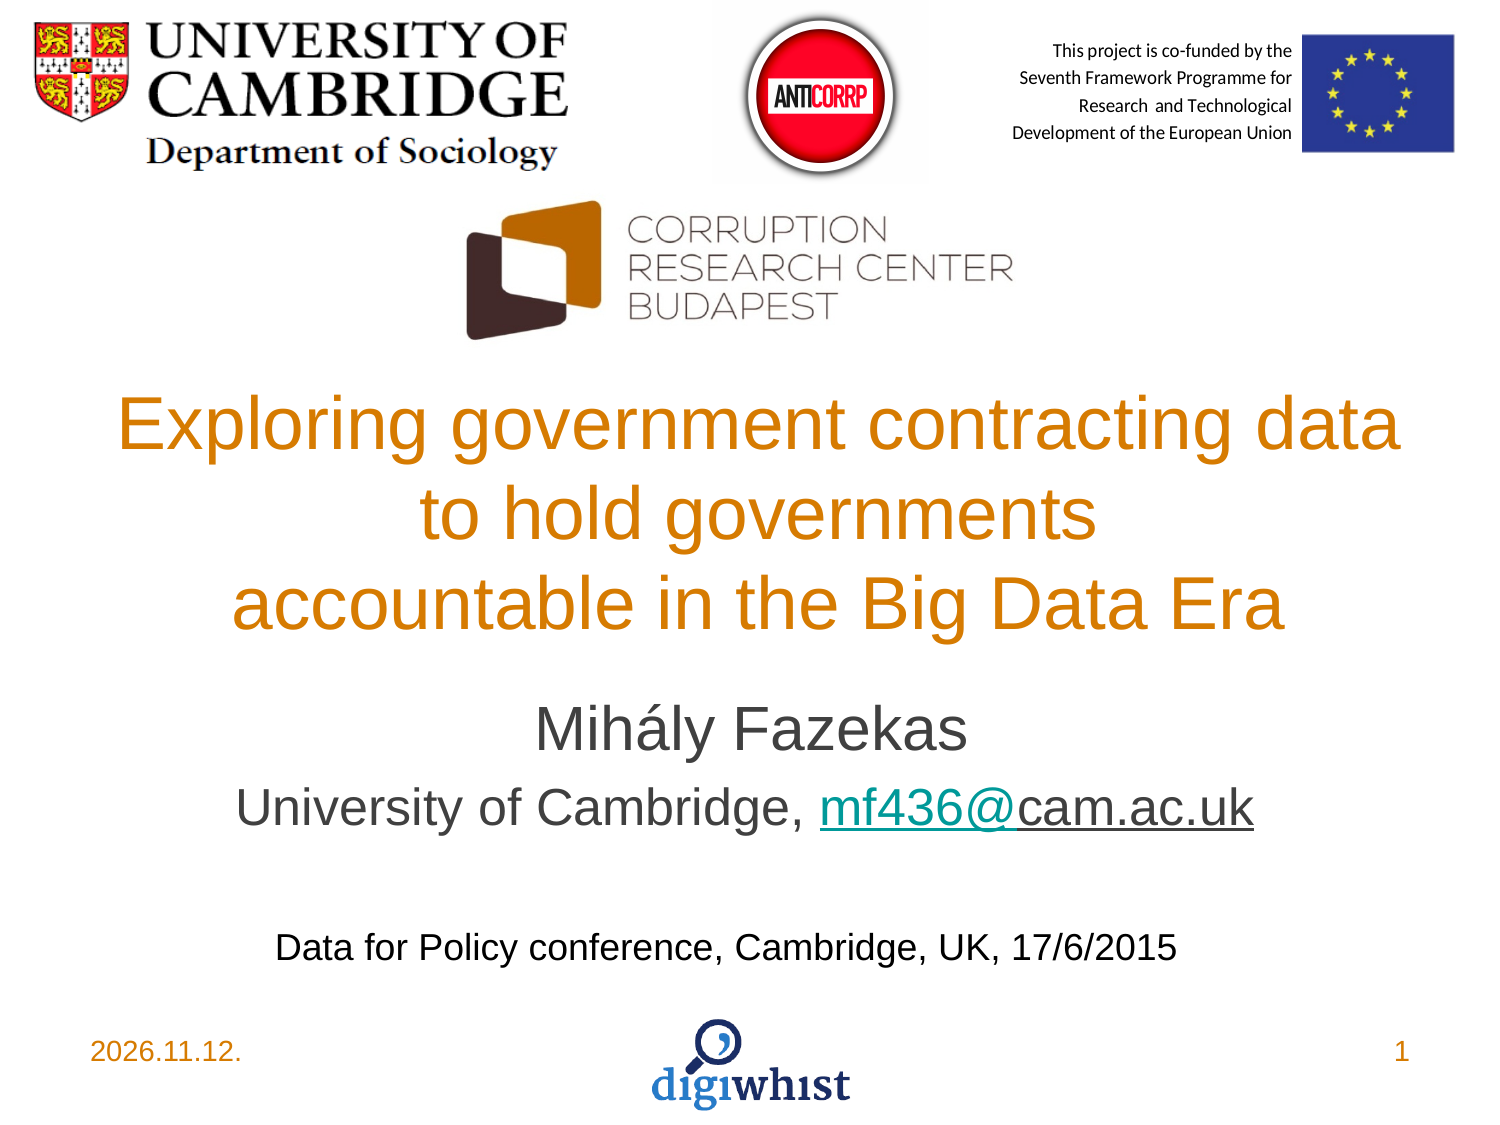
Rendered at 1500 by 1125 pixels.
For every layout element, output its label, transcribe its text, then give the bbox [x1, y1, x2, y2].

text_box Data for Policy conference, Cambridge, UK, 17/6/2015 [123, 915, 1329, 976]
picture [407, 188, 1046, 351]
picture [702, 0, 1458, 185]
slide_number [74, 1024, 426, 1103]
subtitle Mihály Fazekas University of Cambridge, mf436@cam.ac.uk [41, 680, 1464, 882]
picture [29, 18, 574, 172]
slide_number 1 [1074, 1024, 1426, 1103]
picture [642, 1012, 858, 1115]
title Exploring government contracting data to hold governments accountable in the Big Data Era [64, 385, 1454, 634]
